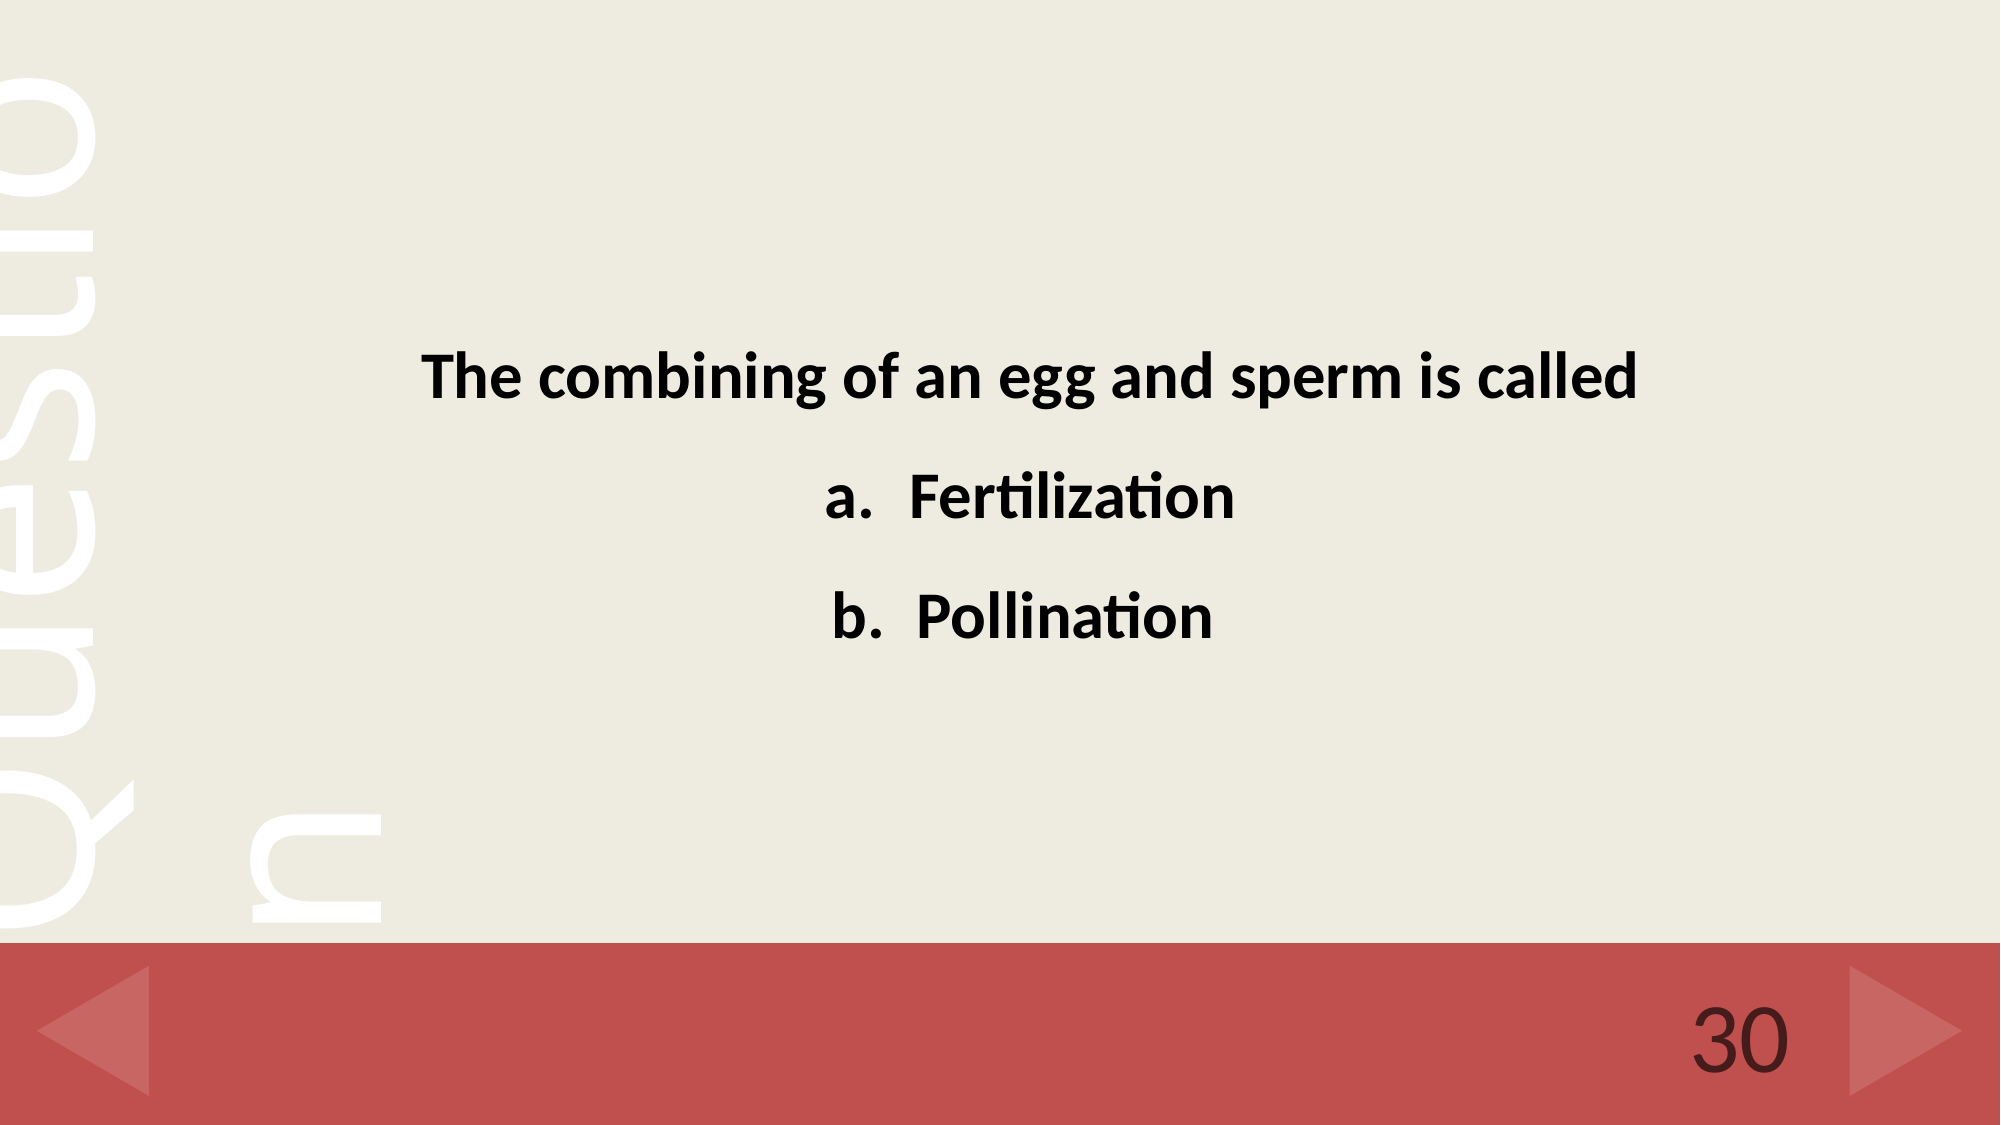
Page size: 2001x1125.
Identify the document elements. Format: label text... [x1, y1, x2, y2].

list 30 [1494, 967, 1806, 1097]
list The combining of an egg and sperm is called Fertilization Pollination [302, 307, 1760, 636]
